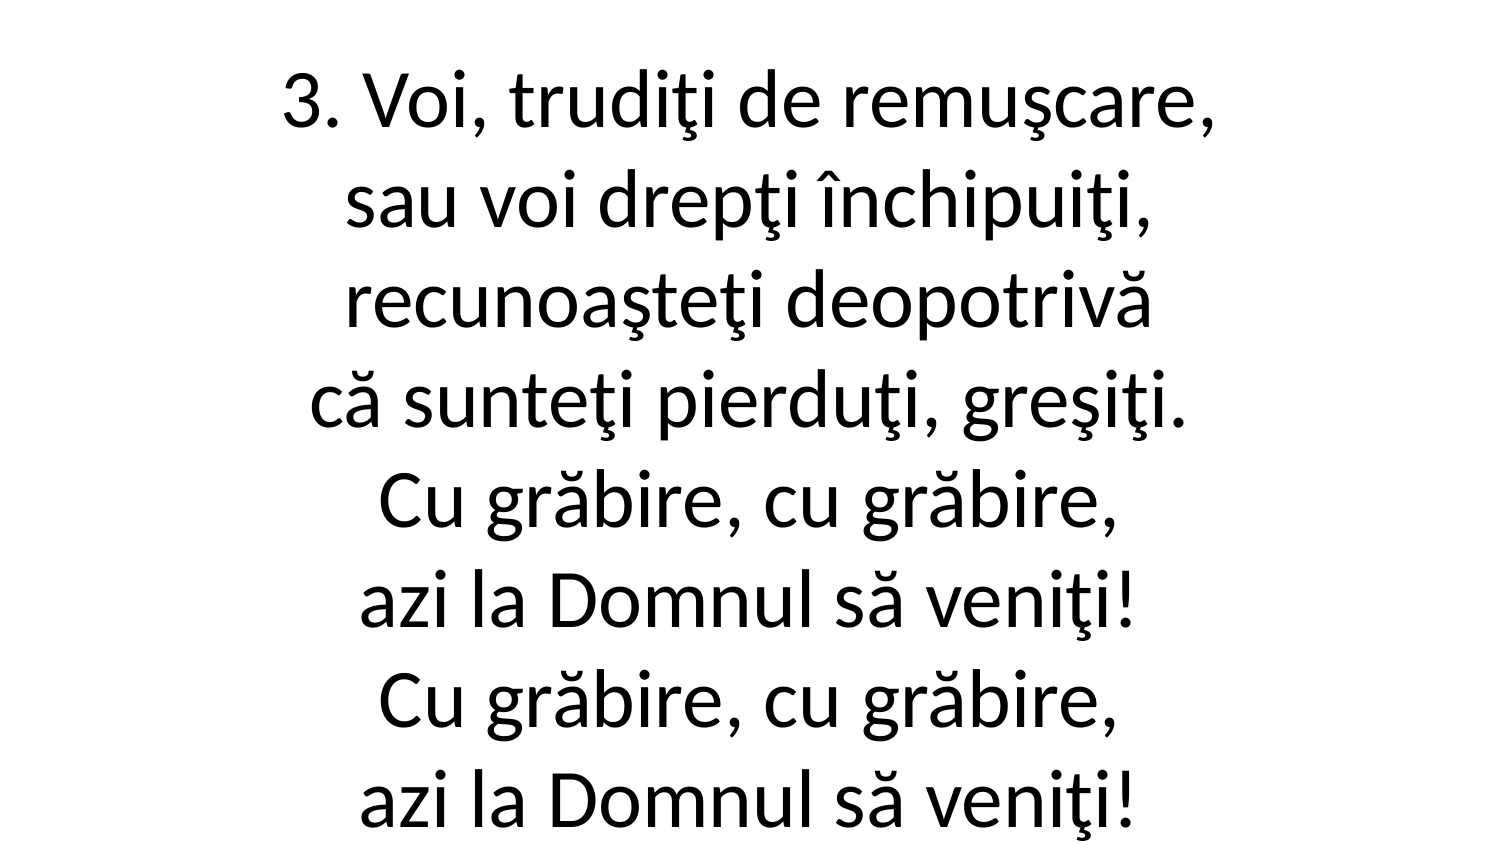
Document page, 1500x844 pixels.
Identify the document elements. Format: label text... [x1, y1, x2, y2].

text_box 3. Voi, trudiţi de remuşcare, sau voi drepţi închipuiţi, recunoaşteţi deopotrivă că sunteţi pierduţi, greşiţi. Cu grăbire, cu grăbire, azi la Domnul să veniţi! Cu grăbire, cu grăbire, azi la Domnul să veniţi! [265, 0, 1235, 844]
